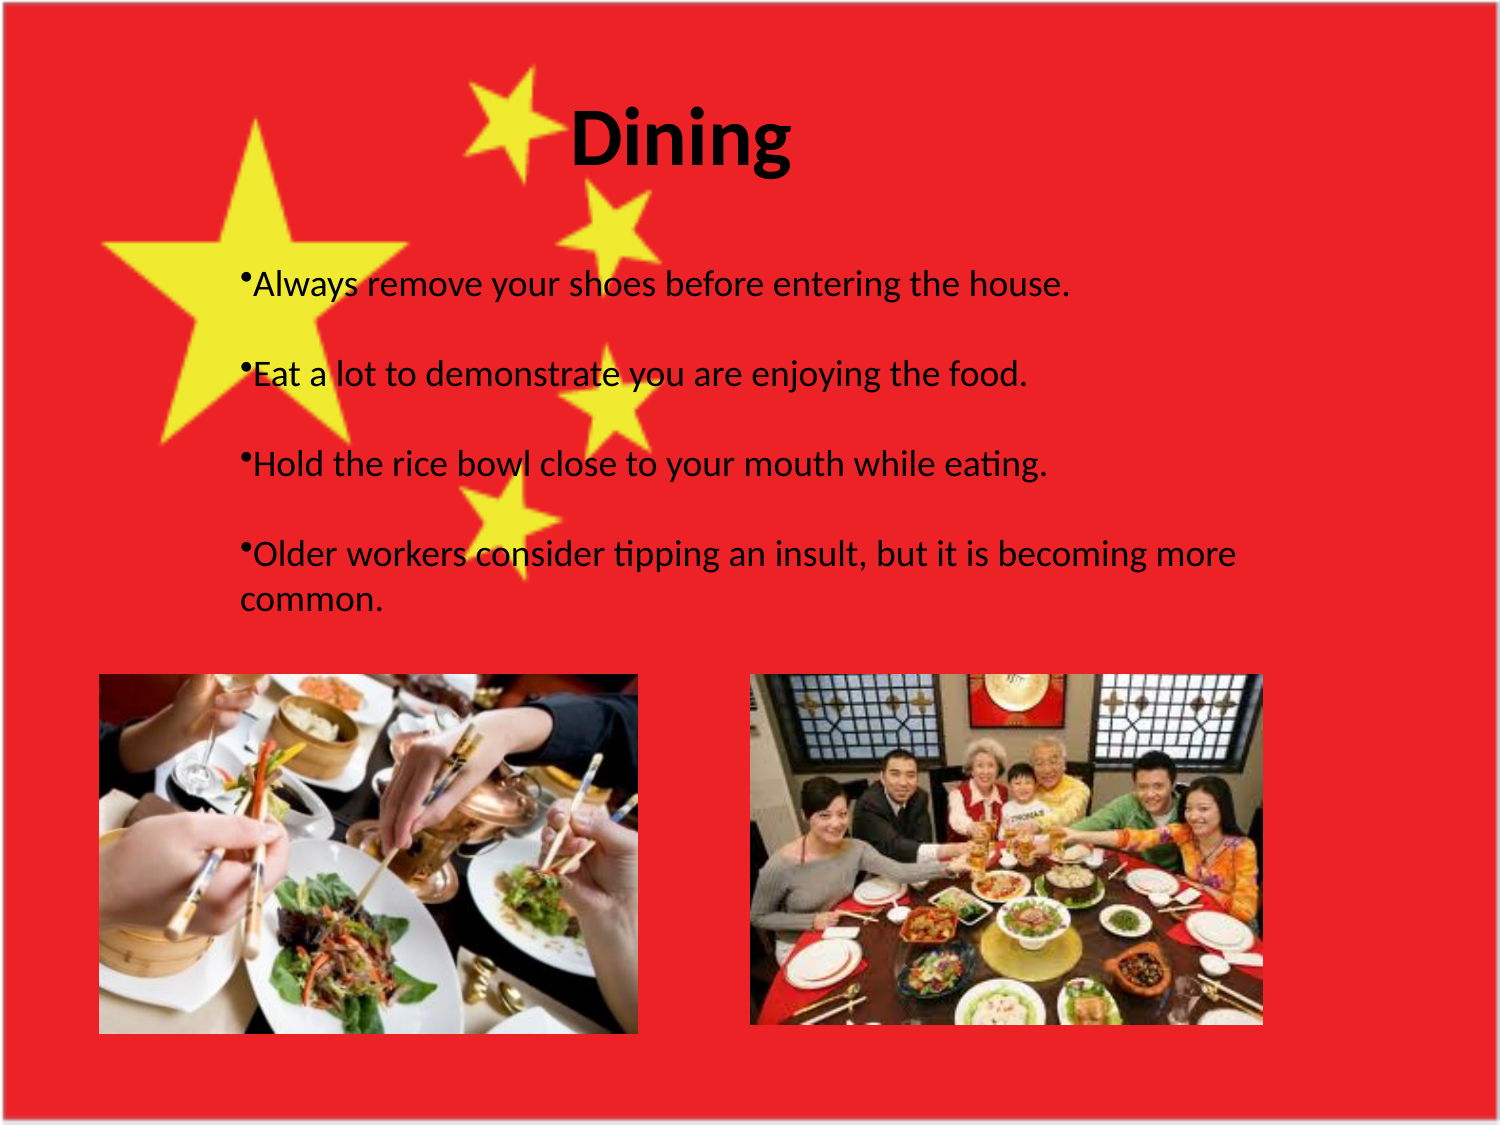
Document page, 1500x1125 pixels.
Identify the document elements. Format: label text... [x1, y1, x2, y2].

picture [0, 0, 1500, 1125]
text_box Dining [262, 75, 1100, 190]
text_box Always remove your shoes before entering the house. Eat a lot to demonstrate you are enjoying the food. Hold the rice bowl close to your mouth while eating. Older workers consider tipping an insult, but it is becoming more common. [225, 251, 1388, 627]
